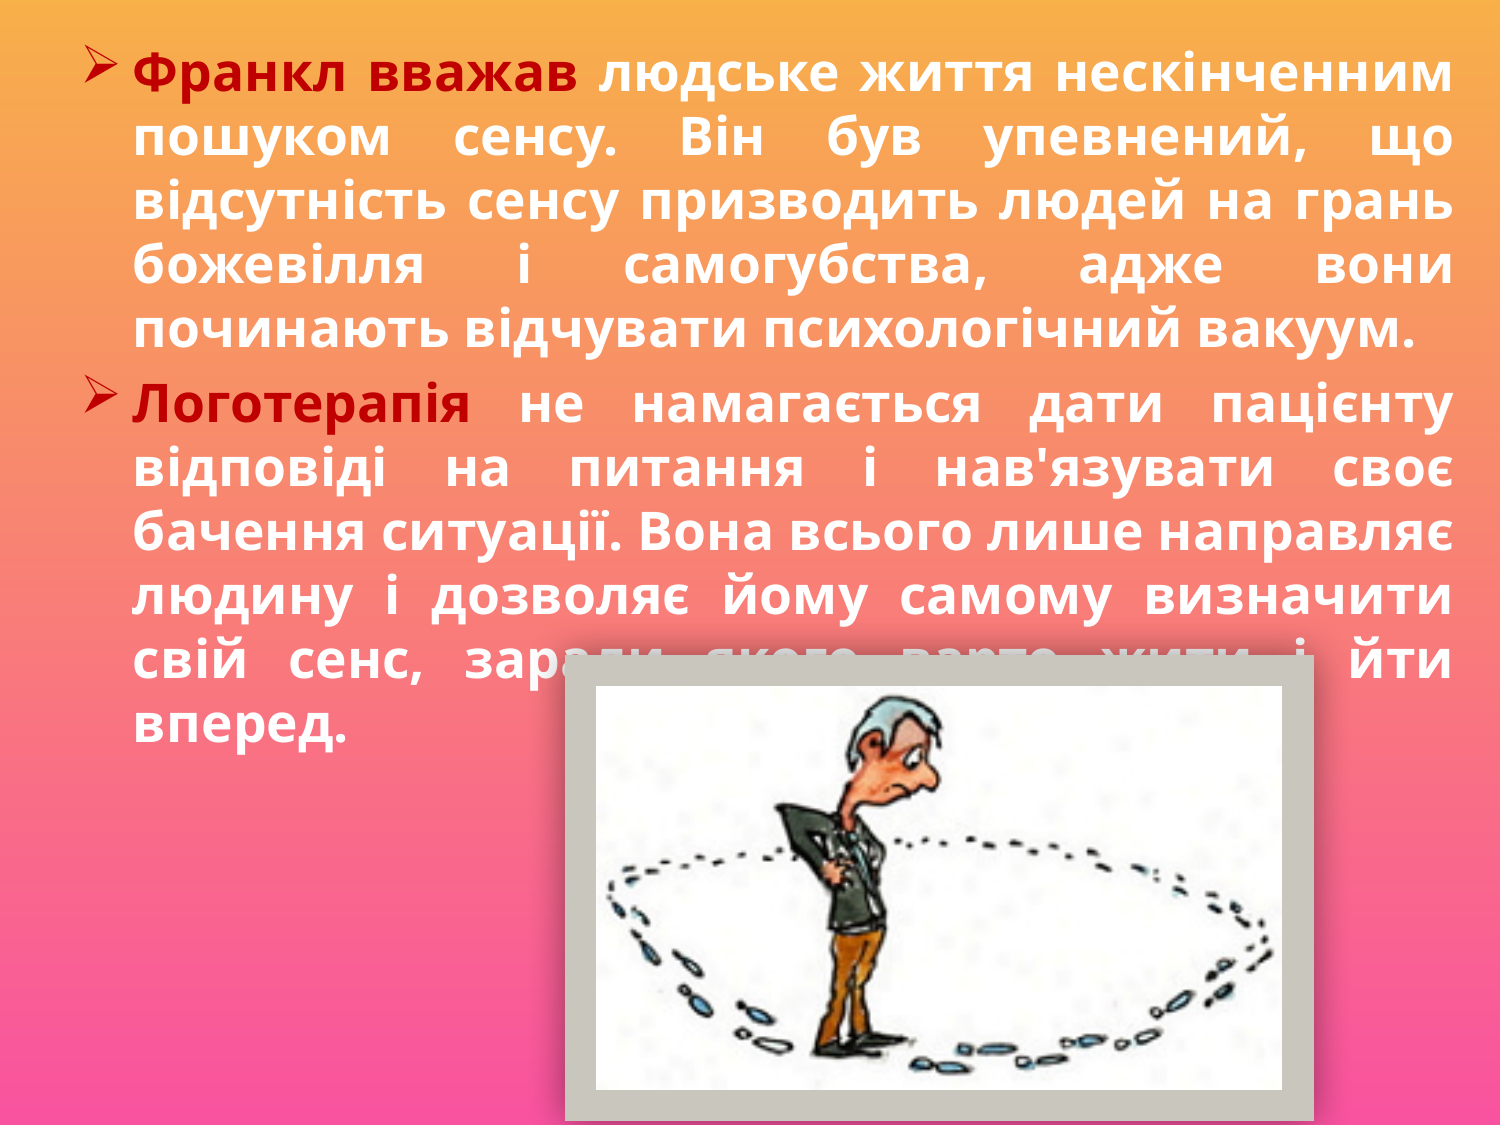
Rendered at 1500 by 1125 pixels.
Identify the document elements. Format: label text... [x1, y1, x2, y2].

list Франкл вважав людське життя нескінченним пошуком сенсу. Він був упевнений, що відсутність сенсу призводить людей на грань божевілля і самогубства, адже вони починають відчувати психологічний вакуум. Логотерапія не намагається дати пацієнту відповіді на питання і нав'язувати своє бачення ситуації. Вона всього лише направляє людину і дозволяє йому самому визначити свій сенс, заради якого варто жити і йти вперед. [64, 30, 1471, 774]
picture [596, 685, 1283, 1090]
